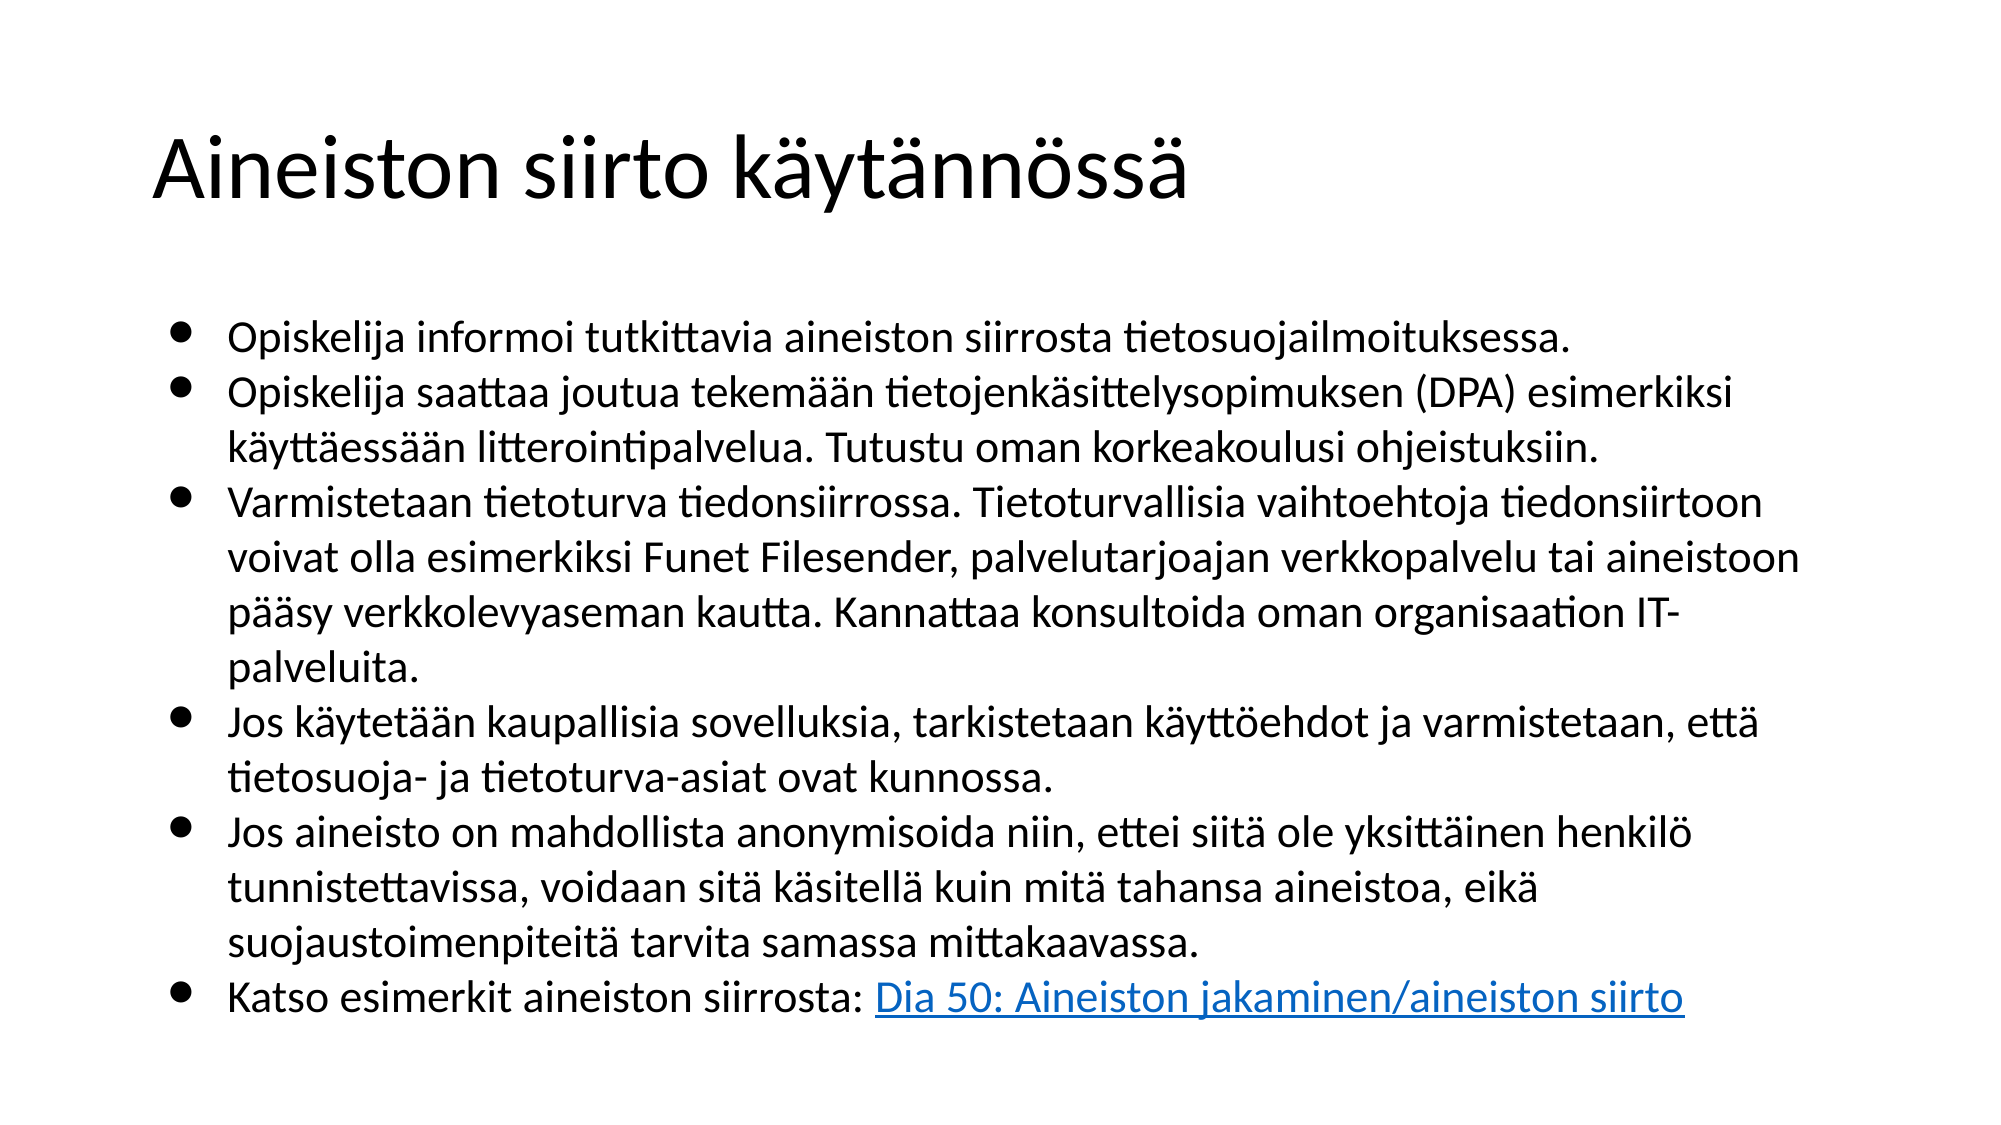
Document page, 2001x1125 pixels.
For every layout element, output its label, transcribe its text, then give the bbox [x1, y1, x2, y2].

title Aineiston siirto käytännössä [137, 59, 1863, 278]
list Opiskelija informoi tutkittavia aineiston siirrosta tietosuojailmoituksessa. Opiskelija saattaa joutua tekemään tietojenkäsittelysopimuksen (DPA) esimerkiksi käyttäessään litterointipalvelua. Tutustu oman korkeakoulusi ohjeistuksiin. Varmistetaan tietoturva tiedonsiirrossa. Tietoturvallisia vaihtoehtoja tiedonsiirtoon voivat olla esimerkiksi Funet Filesender, palvelutarjoajan verkkopalvelu tai aineistoon pääsy verkkolevyaseman kautta. Kannattaa konsultoida oman organisaation IT-palveluita. Jos käytetään kaupallisia sovelluksia, tarkistetaan käyttöehdot ja varmistetaan, että tietosuoja- ja tietoturva-asiat ovat kunnossa. Jos aineisto on mahdollista anonymisoida niin, ettei siitä ole yksittäinen henkilö tunnistettavissa, voidaan sitä käsitellä kuin mitä tahansa aineistoa, eikä suojaustoimenpiteitä tarvita samassa mittakaavassa. Katso esimerkit aineiston siirrosta: Dia 50: Aineiston jakaminen/aineiston siirto [137, 299, 1863, 1125]
